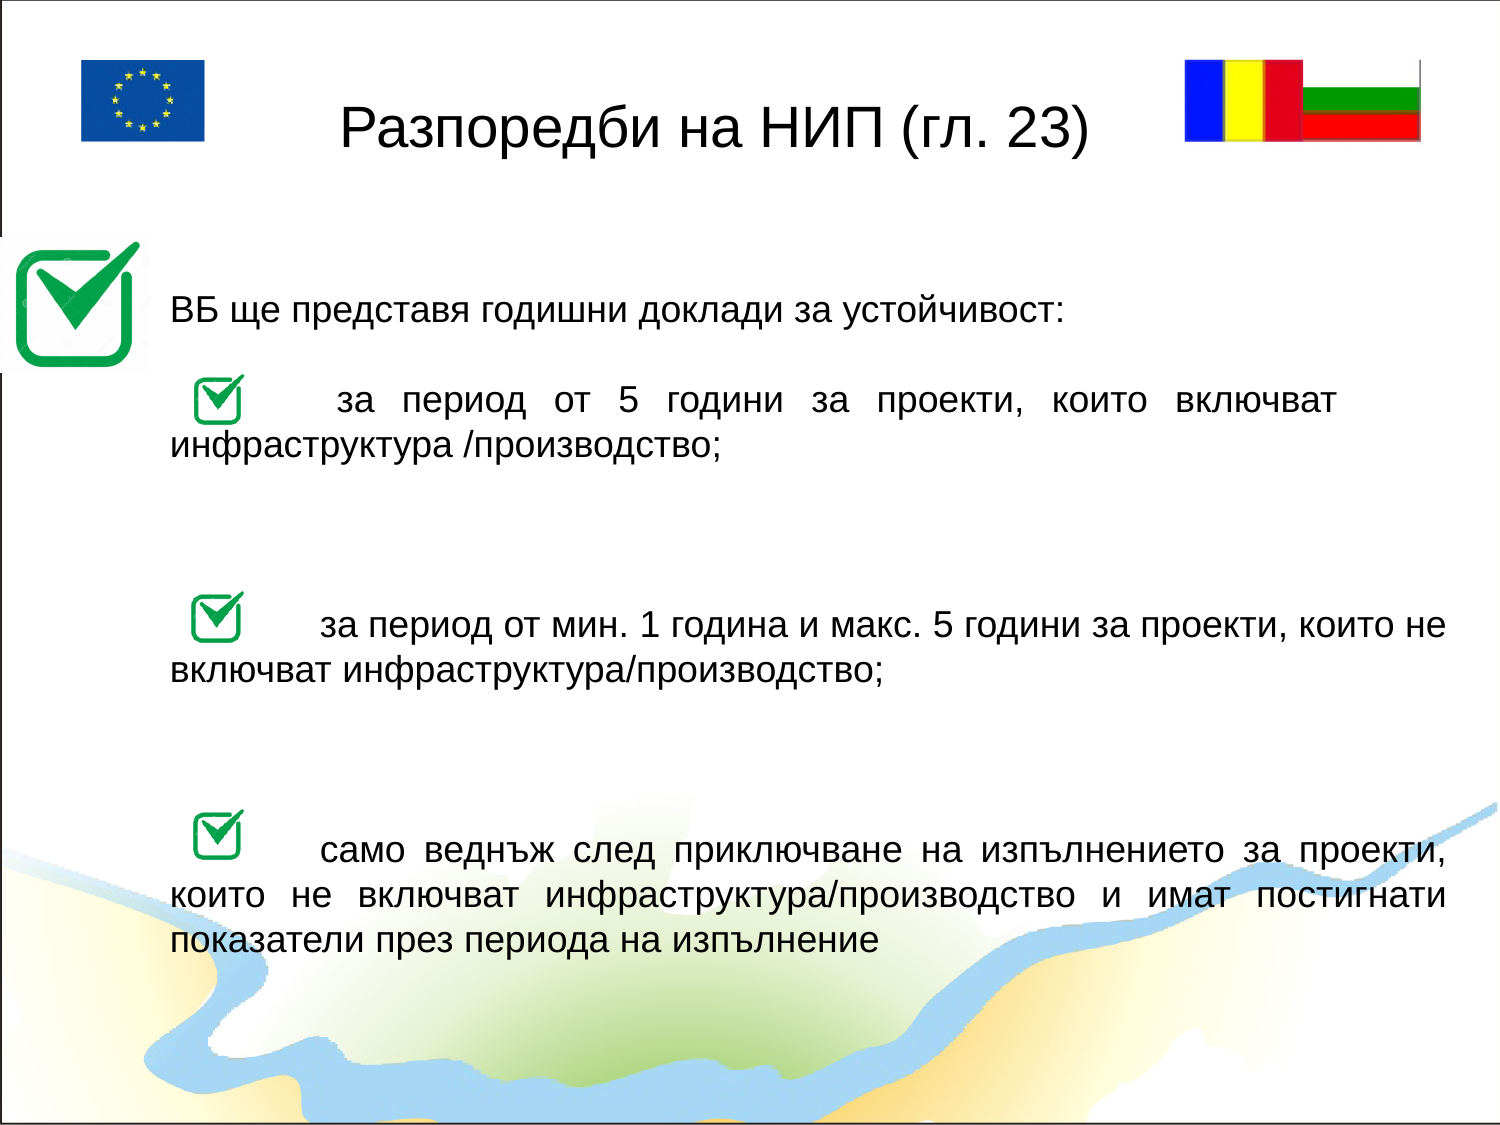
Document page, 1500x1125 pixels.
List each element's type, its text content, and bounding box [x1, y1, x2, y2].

text_box Разпоредби на НИП (гл. 23) [324, 81, 1163, 167]
picture [0, 0, 1500, 1125]
text_box ВБ ще представя годишни доклади за устойчивост: за период от 5 години за проекти, които включват инфраструктура /производство; за период от мин. 1 година и макс. 5 години за проекти, които не включват инфраструктура/производство; само веднъж след приключване на изпълнението за проекти, които не включват инфраструктура/производство и имат постигнати показатели през периода на изпълнение [154, 277, 1463, 968]
